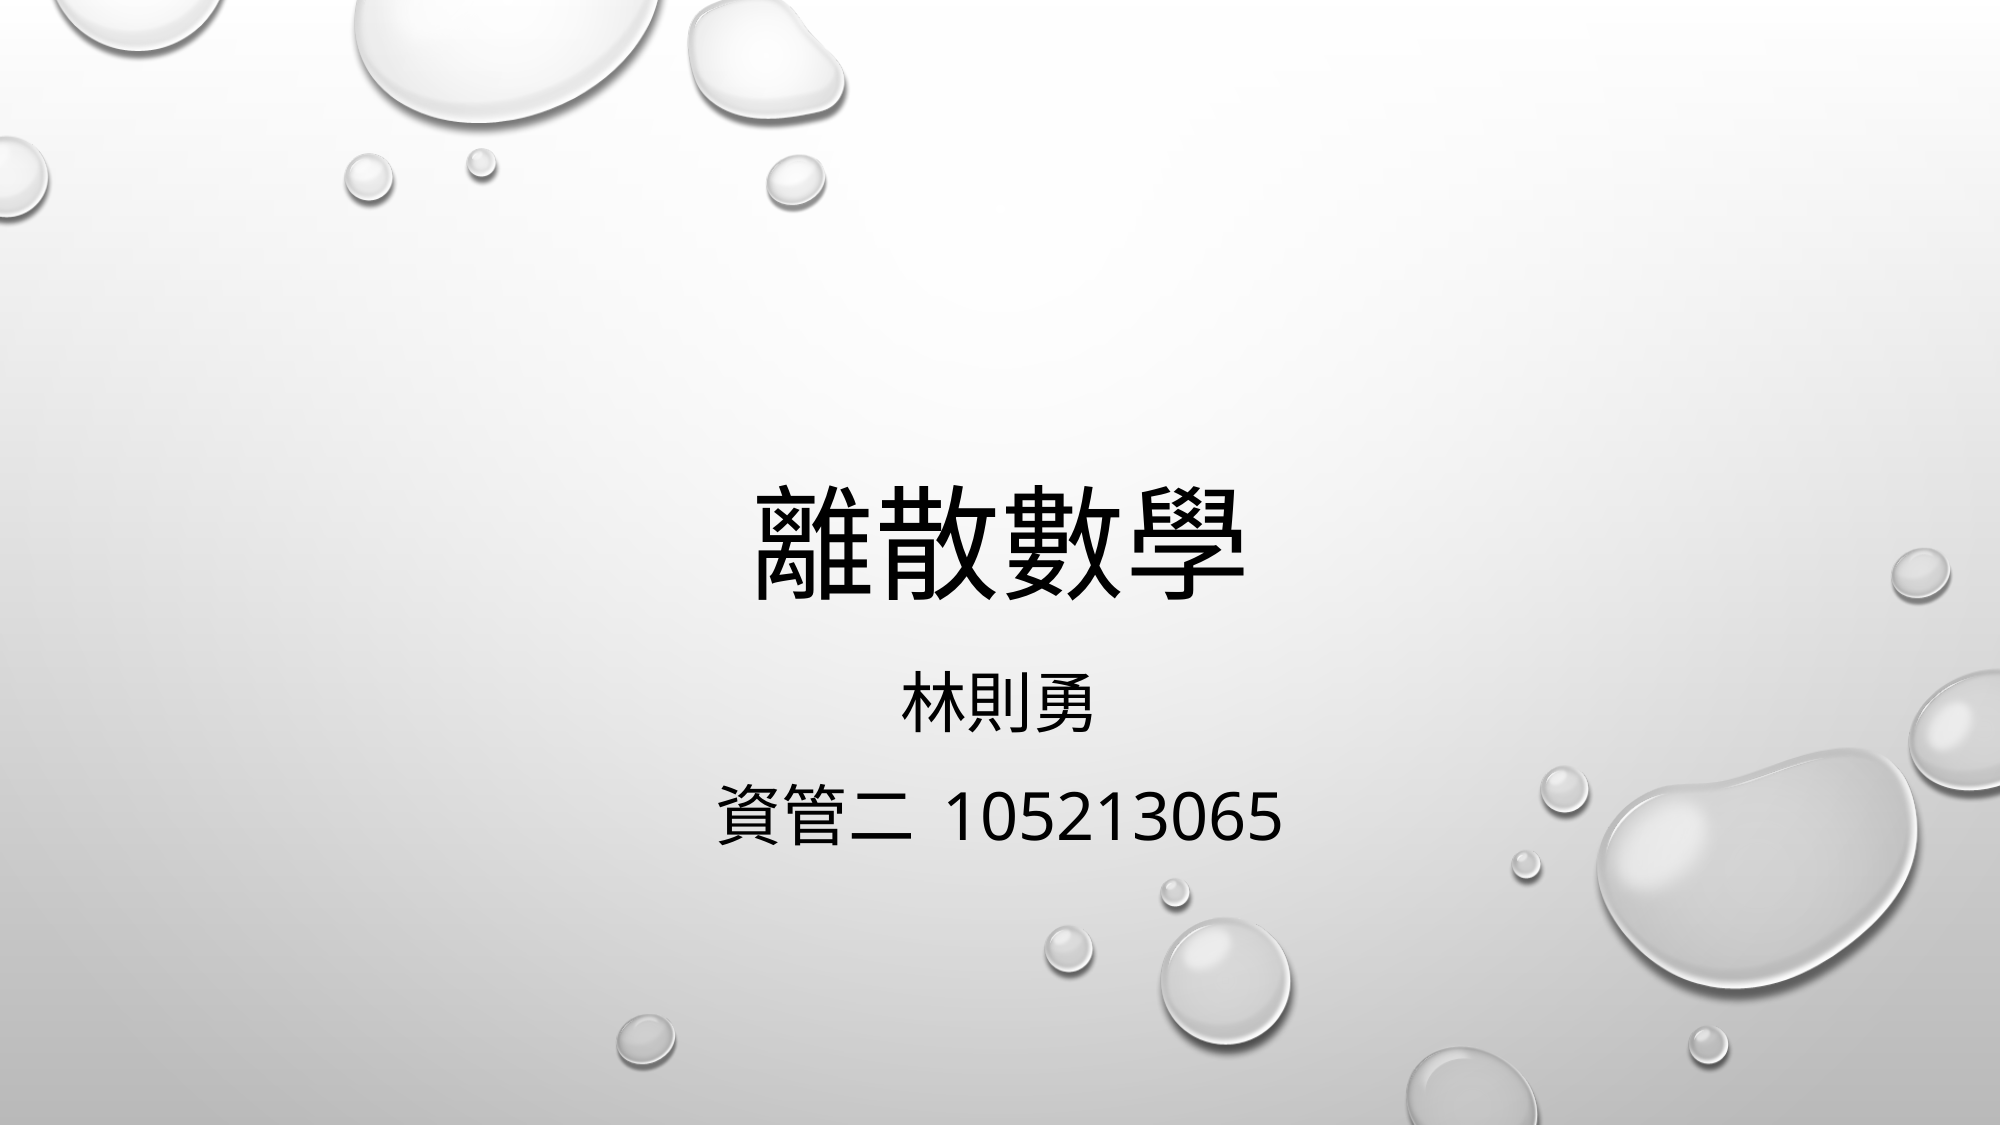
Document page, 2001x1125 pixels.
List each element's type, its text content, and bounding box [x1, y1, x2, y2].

title 離散數學 [287, 213, 1713, 625]
subtitle 林則勇 資管二 105213065 [287, 637, 1713, 863]
picture [0, 0, 2000, 1125]
